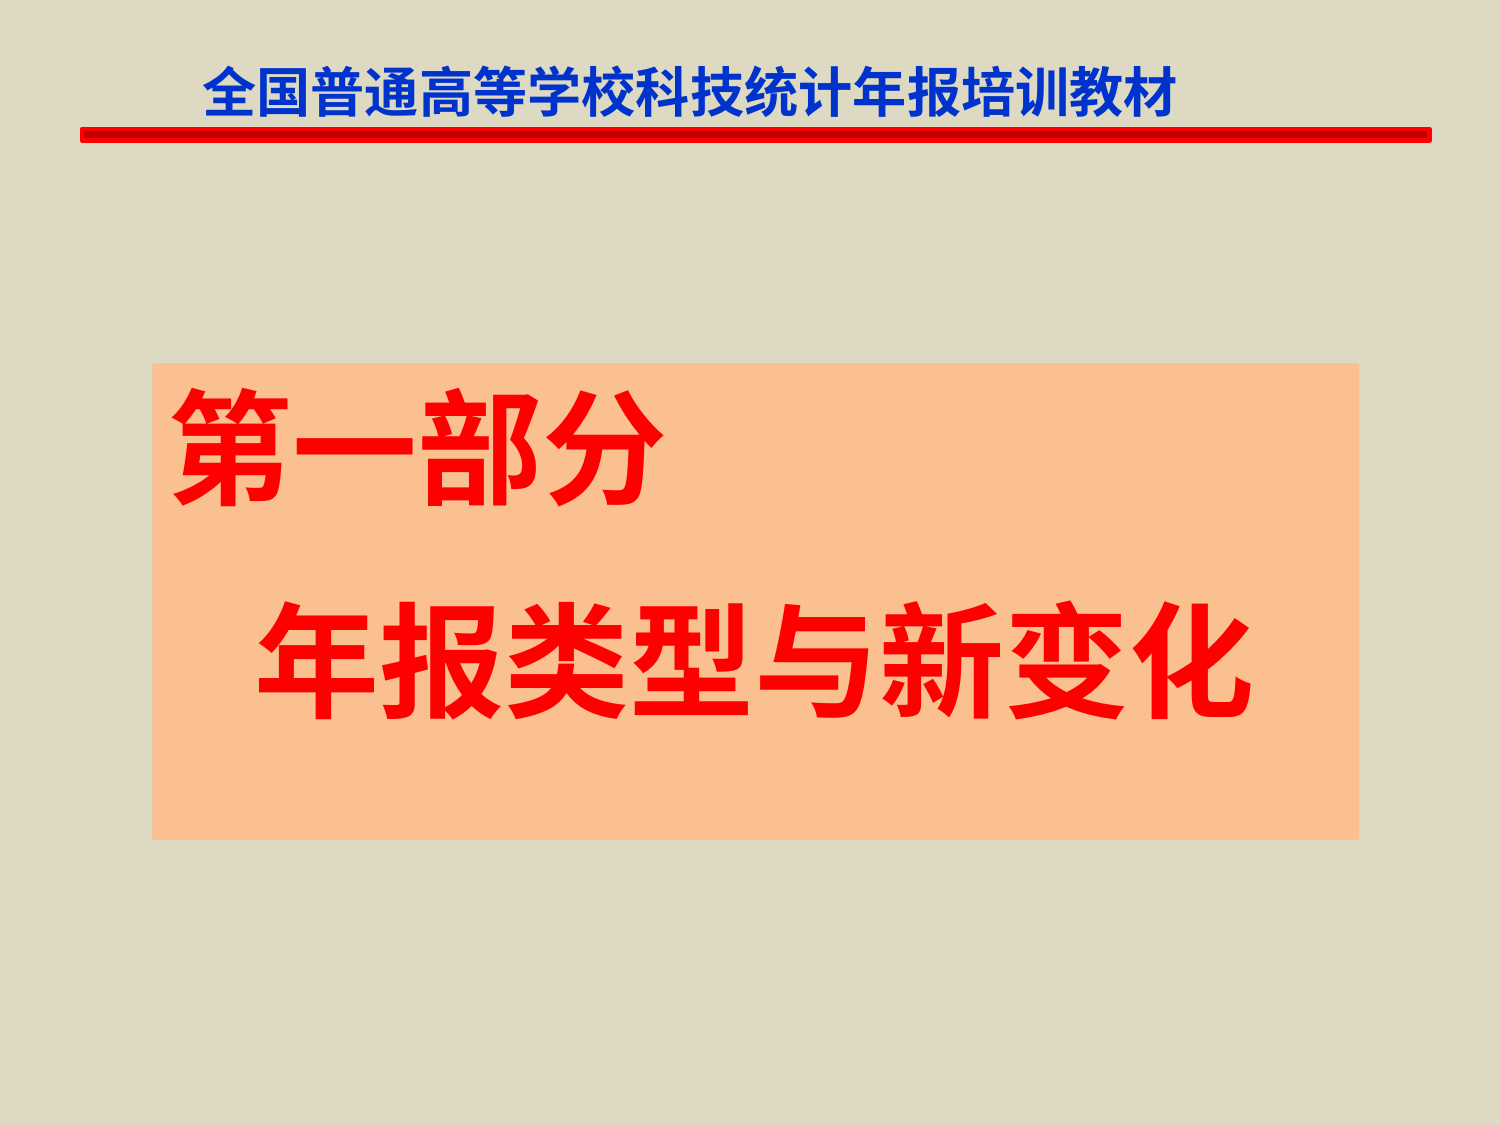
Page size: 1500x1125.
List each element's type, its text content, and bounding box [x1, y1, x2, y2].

text_box [80, 127, 1432, 143]
text_box 第一部分 年报类型与新变化 [152, 363, 1360, 840]
text_box 全国普通高等学校科技统计年报培训教材 [187, 58, 1251, 142]
text_box [117, 292, 1383, 1032]
